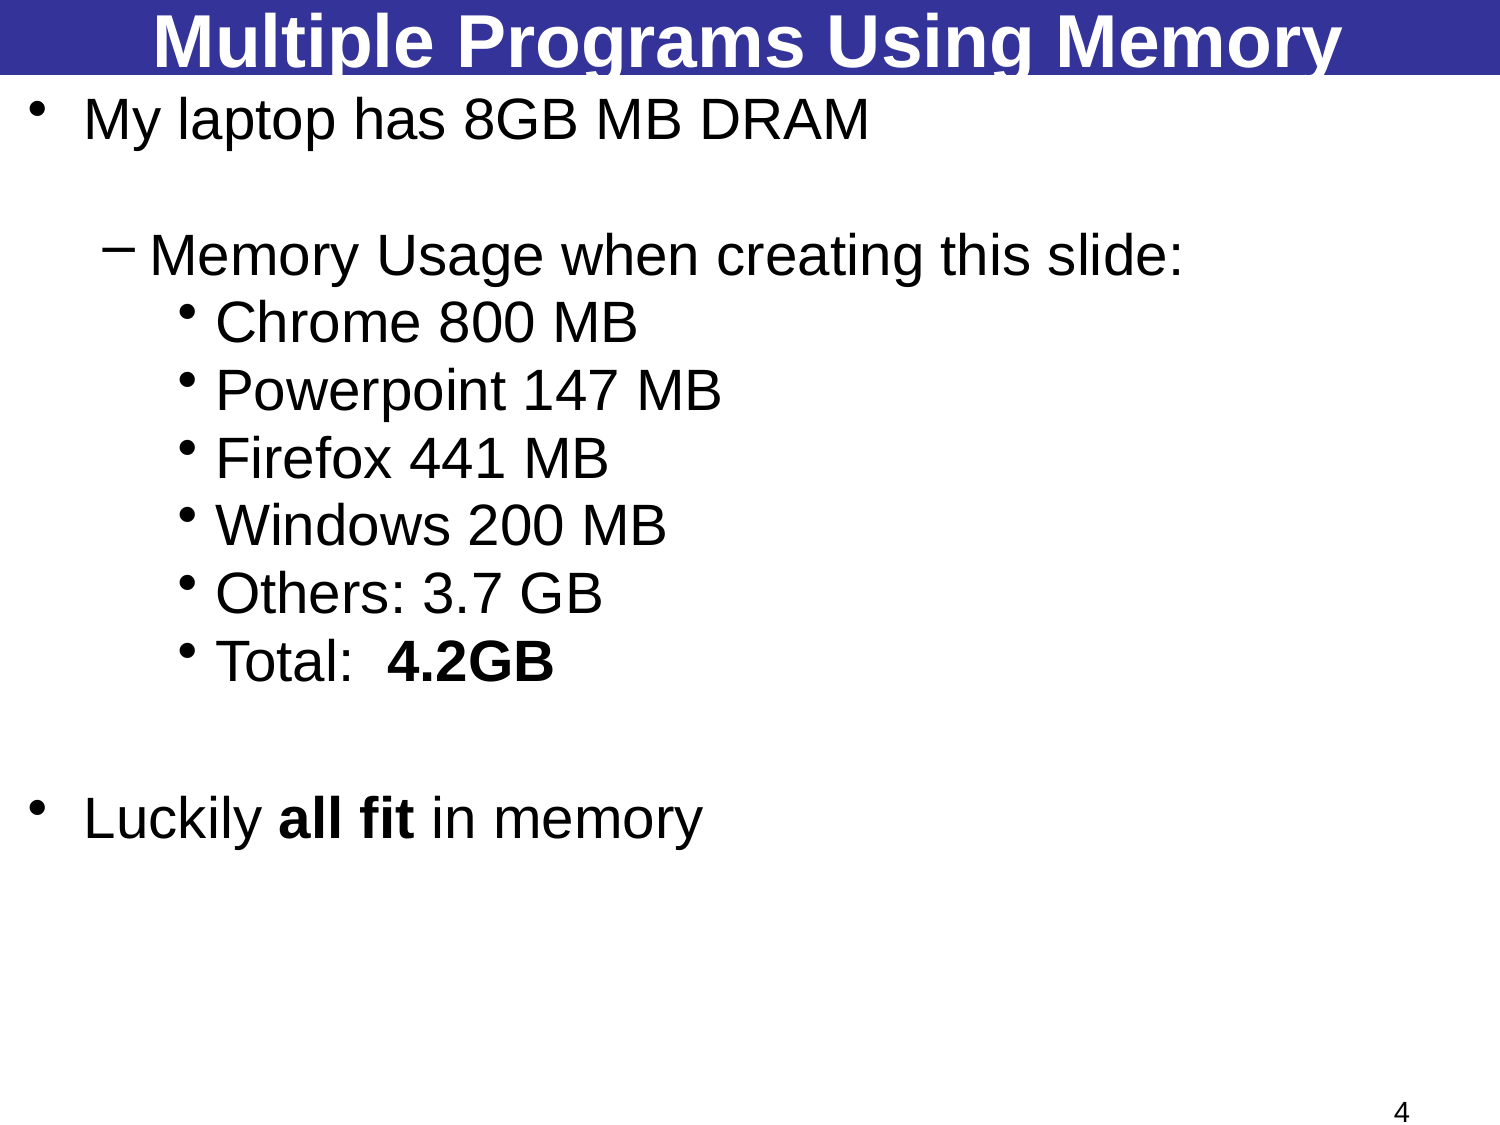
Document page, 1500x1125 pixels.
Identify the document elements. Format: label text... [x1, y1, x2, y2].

list My laptop has 8GB MB DRAM Memory Usage when creating this slide: Chrome 800 MB Powerpoint 147 MB Firefox 441 MB Windows 200 MB Others: 3.7 GB Total: 4.2GB Luckily all fit in memory [12, 87, 1488, 1088]
title Multiple Programs Using Memory [0, 0, 1500, 75]
slide_number 4 [1074, 1085, 1425, 1125]
